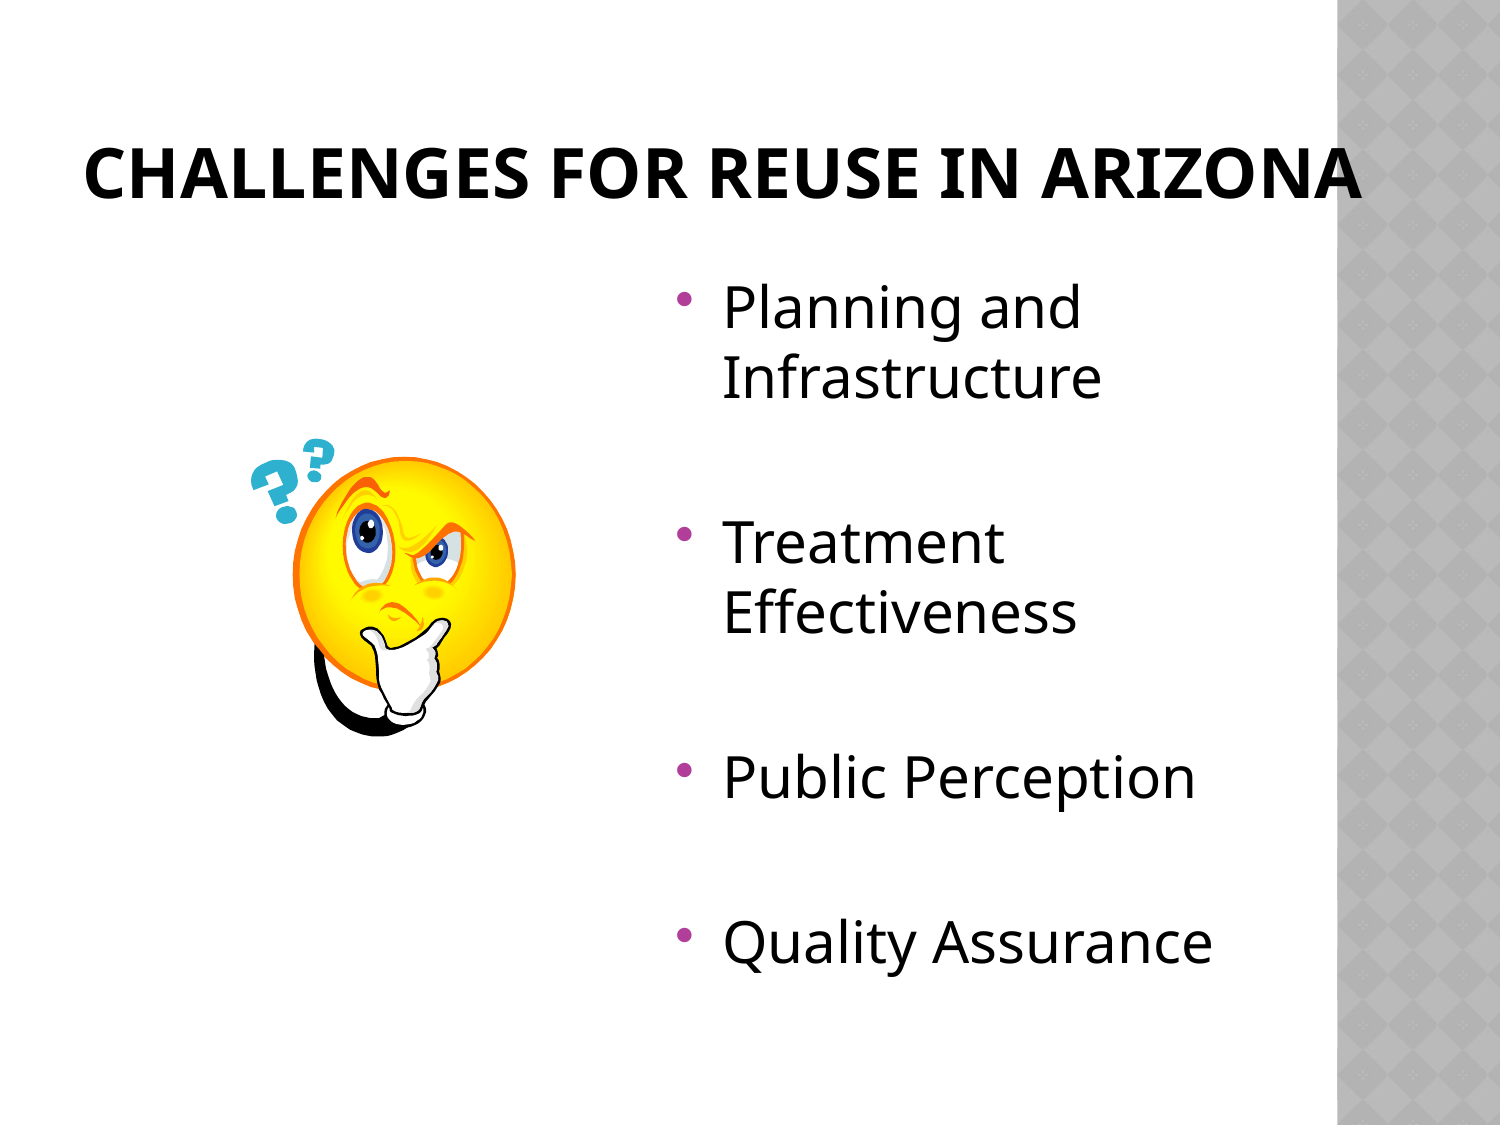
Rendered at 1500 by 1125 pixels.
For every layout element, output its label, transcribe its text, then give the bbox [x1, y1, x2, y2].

list Planning and Infrastructure Treatment Effectiveness Public Perception Quality Assurance [662, 262, 1325, 1005]
title Challenges for Reuse in Arizona [75, 50, 1425, 213]
picture [249, 436, 517, 738]
